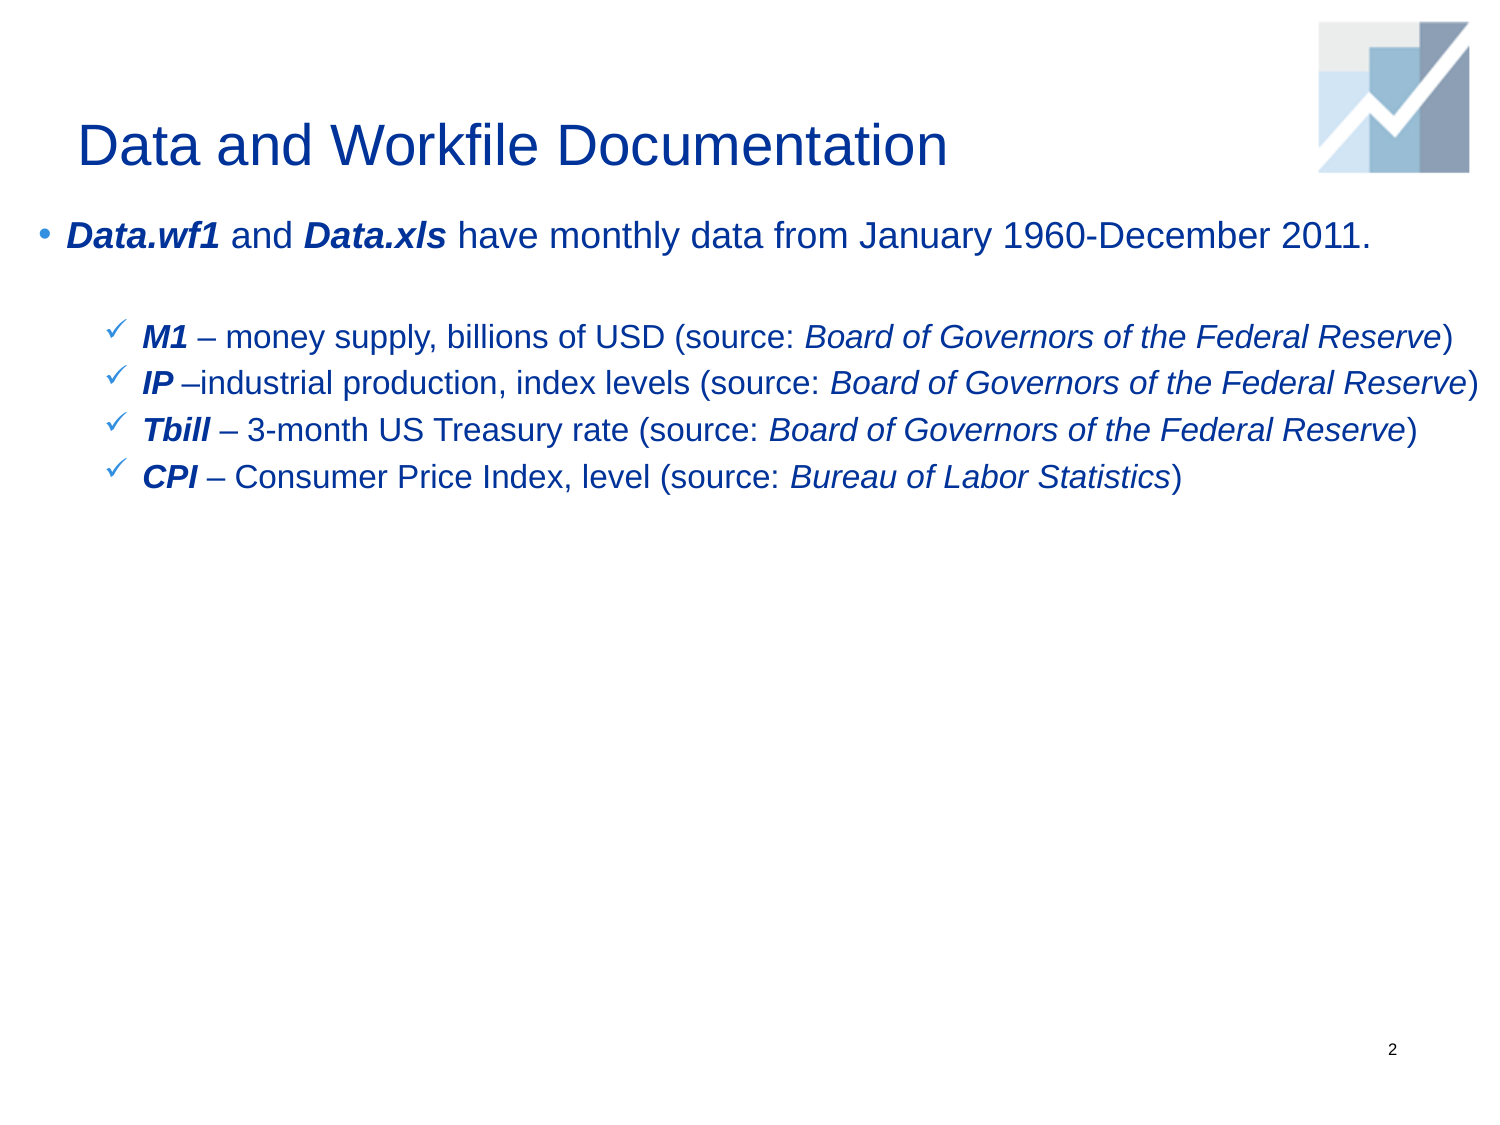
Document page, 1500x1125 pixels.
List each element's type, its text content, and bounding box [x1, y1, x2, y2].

picture [1300, 11, 1479, 181]
text_box Data.wf1 and Data.xls have monthly data from January 1960-December 2011. M1 – money supply, billions of USD (source: Board of Governors of the Federal Reserve) IP –industrial production, index levels (source: Board of Governors of the Federal Reserve) Tbill – 3-month US Treasury rate (source: Board of Governors of the Federal Reserve) CPI – Consumer Price Index, level (source: Bureau of Labor Statistics) [23, 203, 1500, 645]
slide_number 2 [1262, 1015, 1413, 1067]
title Data and Workfile Documentation [62, 0, 1297, 185]
